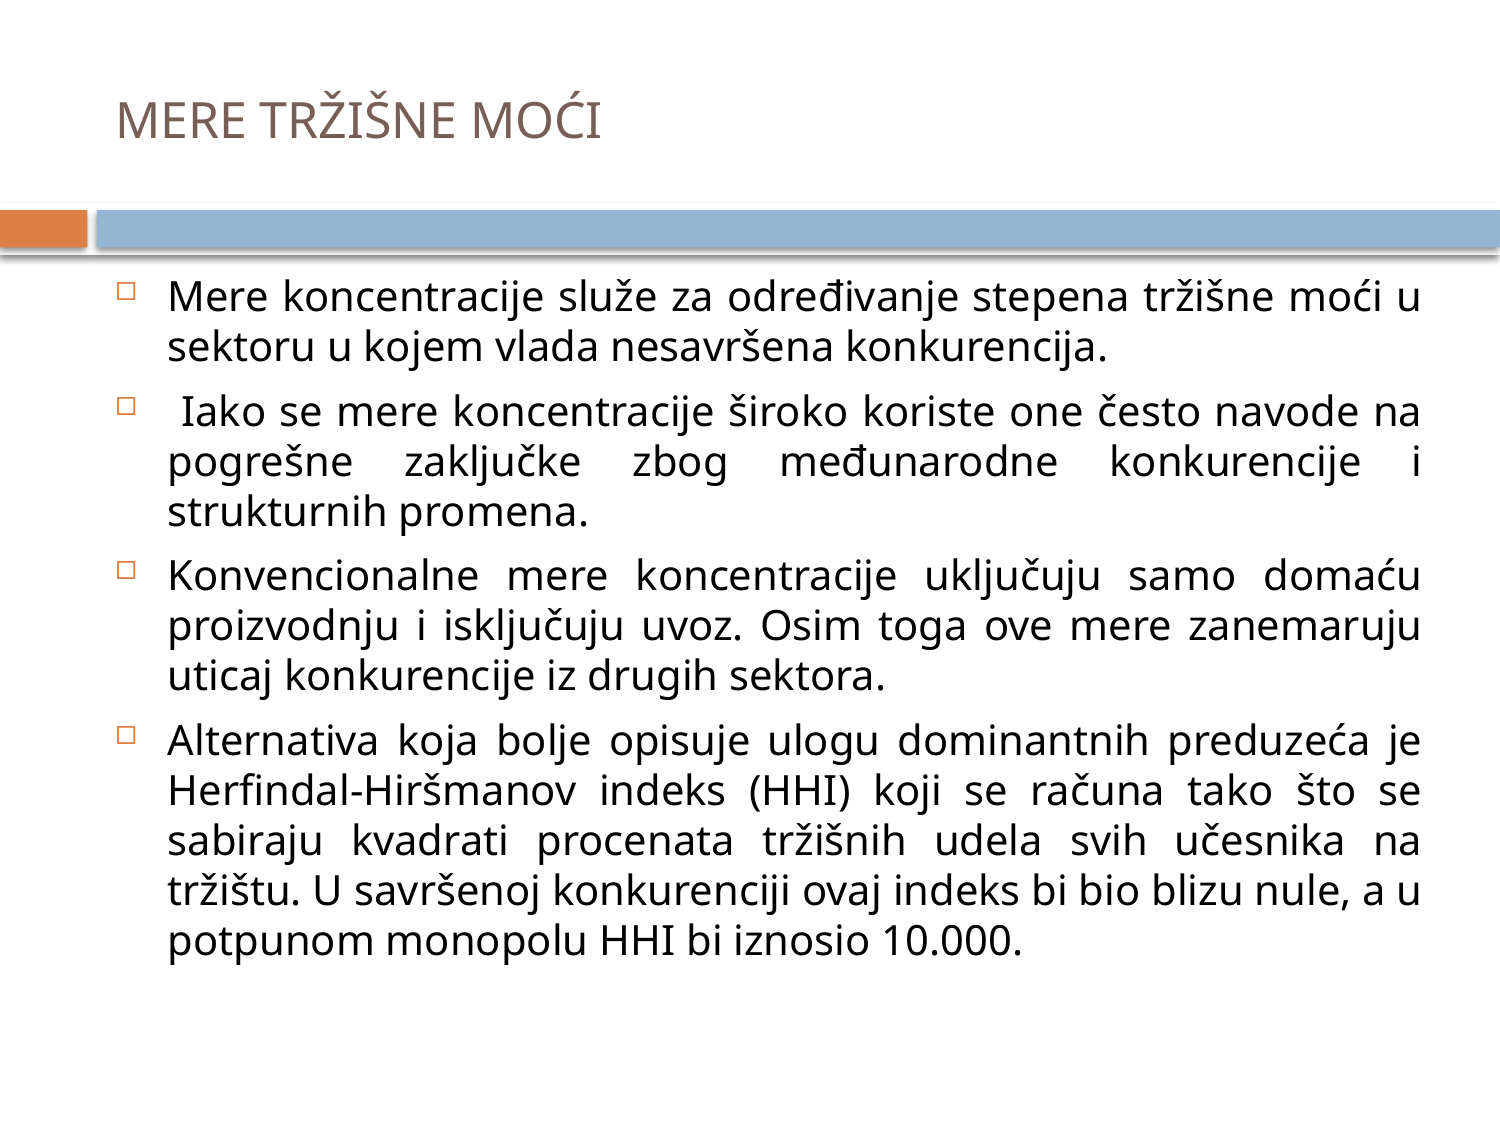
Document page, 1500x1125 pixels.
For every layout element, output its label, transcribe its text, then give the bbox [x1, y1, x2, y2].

list Mere koncentracije služe za određivanje stepena tržišne moći u sektoru u kojem vlada nesavršena konkurencija. Iako se mere koncentracije široko koriste one često navode na pogrešne zaključke zbog međunarodne konkurencije i strukturnih promena. Konvencionalne mere koncentracije uključuju samo domaću proizvodnju i isključuju uvoz. Osim toga ove mere zanemaruju uticaj konkurencije iz drugih sektora. Alternativa koja bolje opisuje ulogu dominantnih preduzeća je Herfindal-Hiršmanov indeks (HHI) koji se računa tako što se sabiraju kvadrati procenata tržišnih udela svih učesnika na tržištu. U savršenoj konkurenciji ovaj indeks bi bio blizu nule, a u potpunom monopolu HHI bi iznosio 10.000. [100, 262, 1438, 1000]
title MERE TRŽIŠNE MOĆI [100, 37, 1438, 200]
